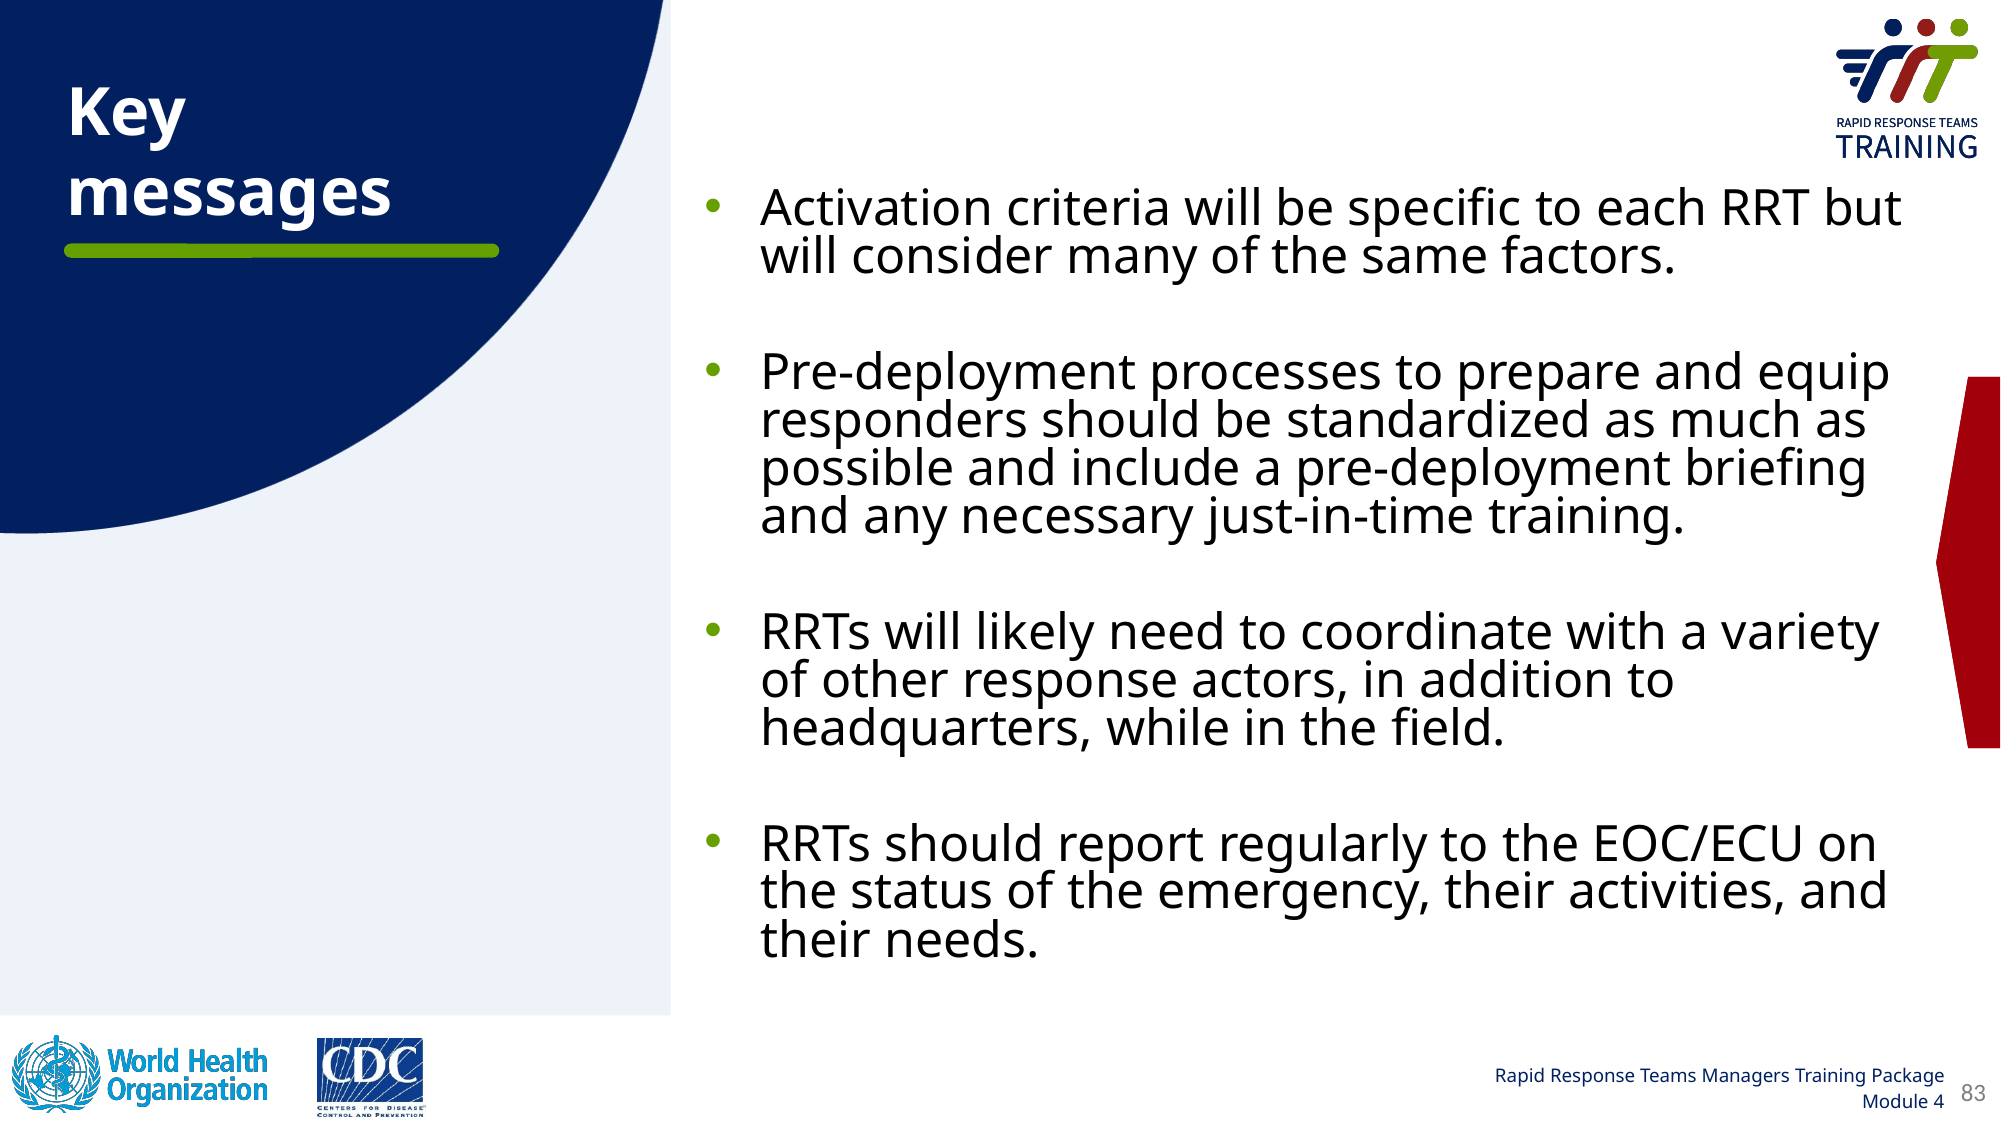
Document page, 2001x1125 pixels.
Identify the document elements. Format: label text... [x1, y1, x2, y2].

picture [71, 1053, 90, 1091]
picture [0, 0, 670, 538]
text_box Activation criteria will be specific to each RRT but will consider many of the same factors. Pre-deployment processes to prepare and equip responders should be standardized as much as possible and include a pre-deployment briefing and any necessary just-in-time training. RRTs will likely need to coordinate with a variety of other response actors, in addition to headquarters, while in the field. RRTs should report regularly to the EOC/ECU on the status of the emergency, their activities, and their needs. [701, 187, 1935, 959]
picture [12, 1083, 48, 1113]
picture [22, 1062, 26, 1077]
picture [1835, 19, 1978, 167]
picture [24, 1054, 36, 1087]
picture [50, 1108, 62, 1113]
picture [317, 1038, 426, 1117]
slide_number 83 [1936, 1069, 2000, 1117]
picture [59, 1035, 267, 1113]
picture [34, 1054, 43, 1078]
picture [30, 1083, 37, 1091]
text_box Key messages [59, 61, 531, 237]
picture [12, 1035, 54, 1068]
picture [46, 1056, 54, 1062]
picture [36, 1088, 78, 1105]
picture [40, 1062, 47, 1070]
text_box [1936, 376, 2000, 749]
